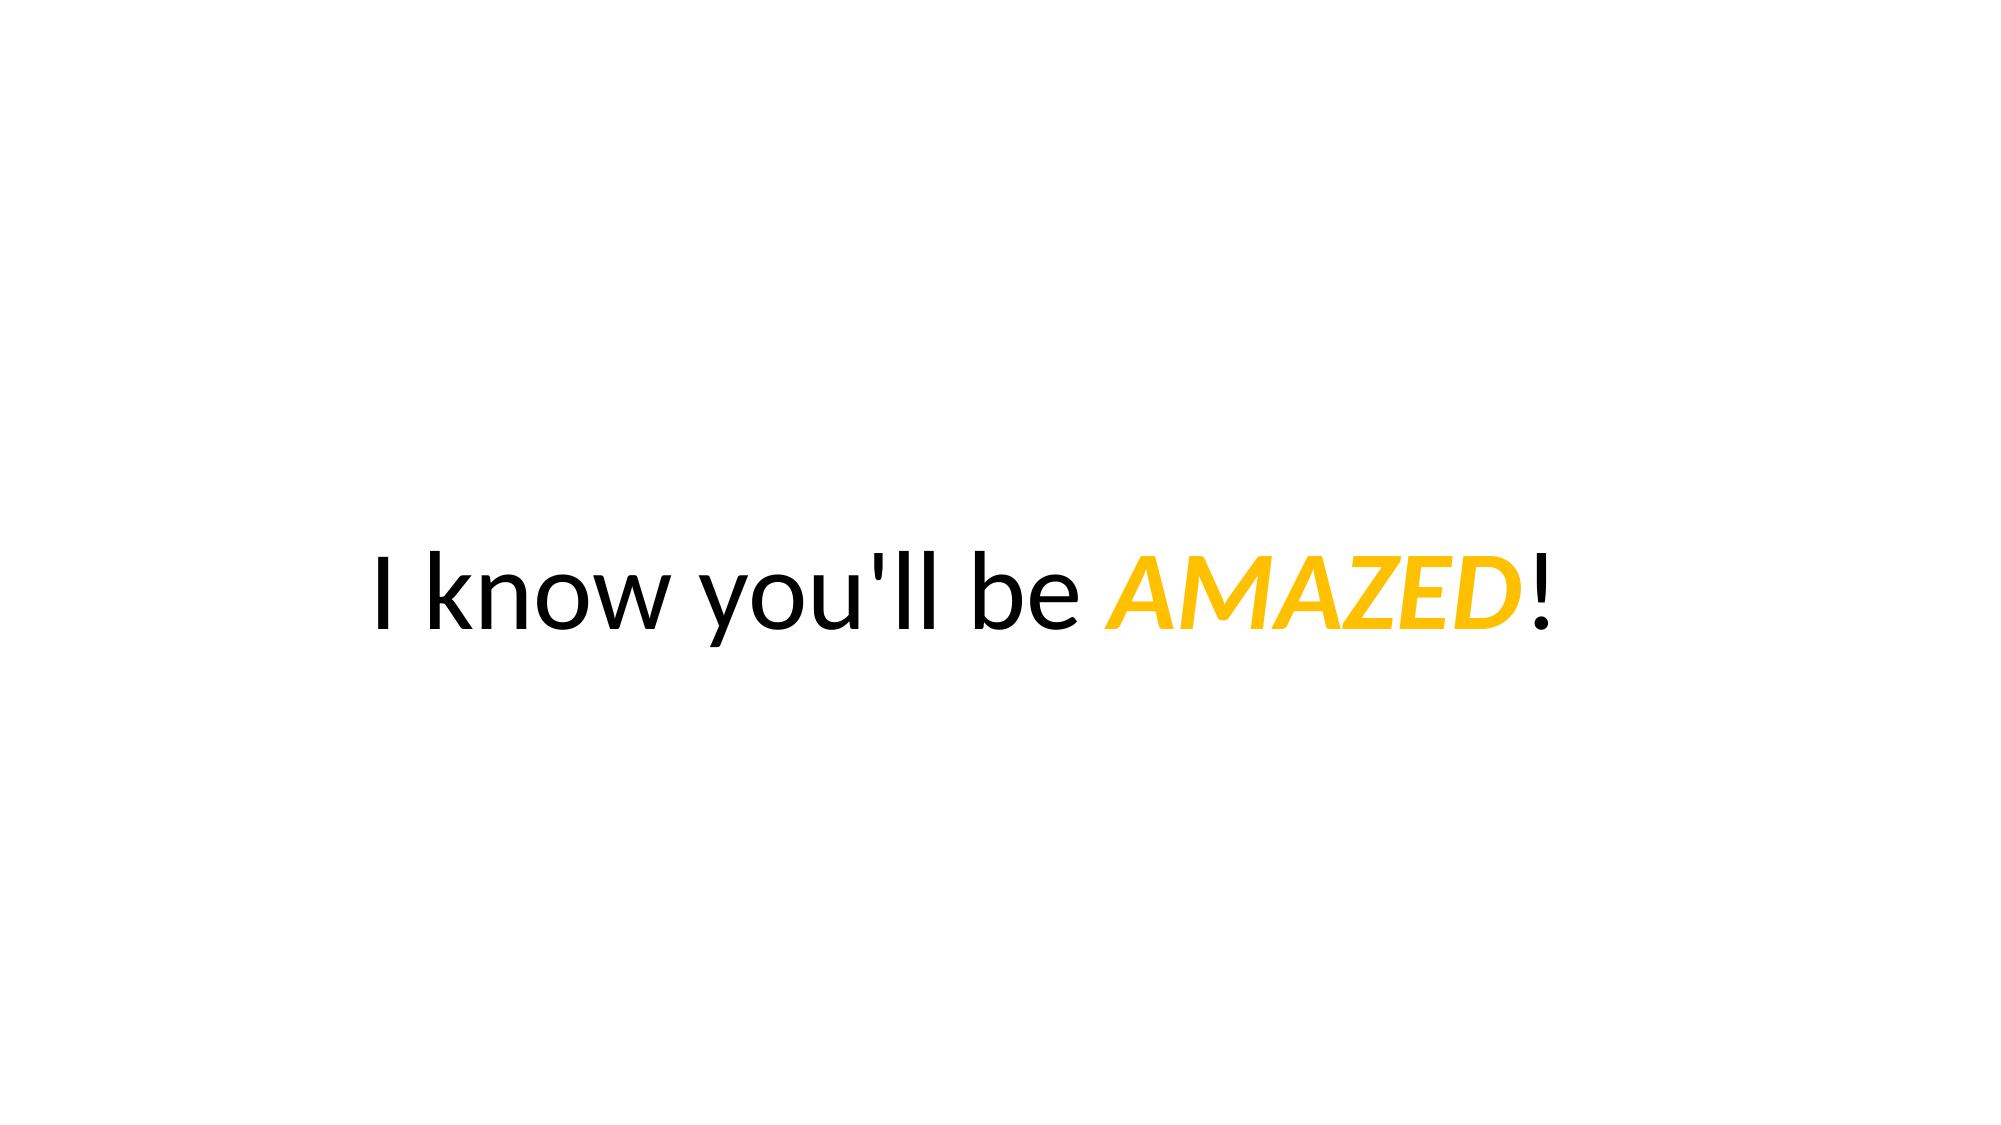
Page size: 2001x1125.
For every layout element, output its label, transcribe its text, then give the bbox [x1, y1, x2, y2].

list I know you'll be AMAZED! [127, 382, 1853, 1097]
